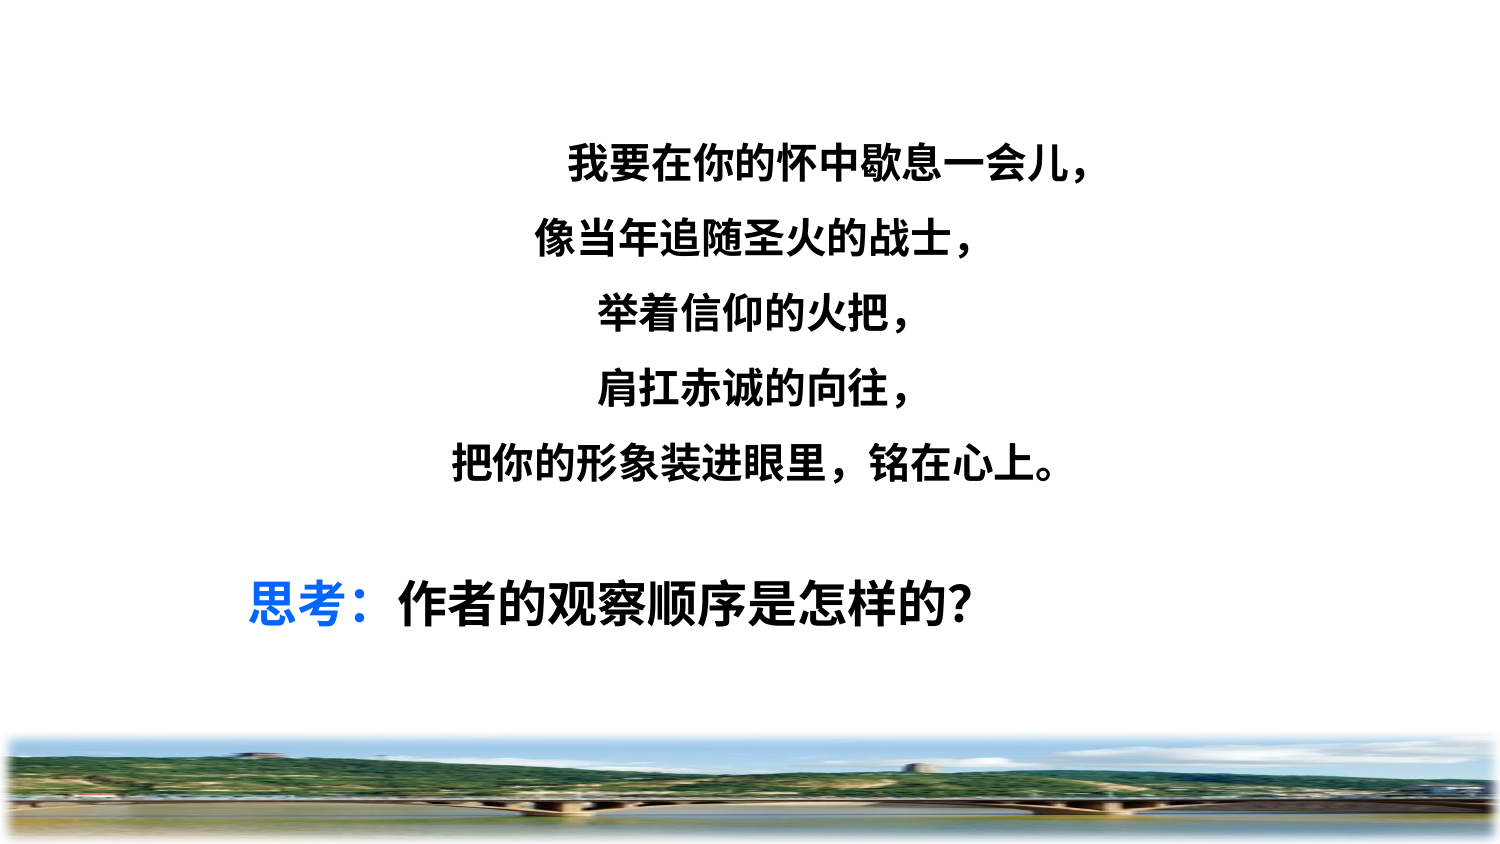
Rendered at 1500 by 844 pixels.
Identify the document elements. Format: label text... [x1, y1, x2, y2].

text_box 思考：作者的观察顺序是怎样的？ [232, 534, 1095, 640]
picture [16, 747, 1487, 829]
text_box 我要在你的怀中歇息一会儿， 像当年追随圣火的战士， 举着信仰的火把， 肩扛赤诚的向往， 把你的形象装进眼里，铭在心上。 [389, 104, 1140, 495]
